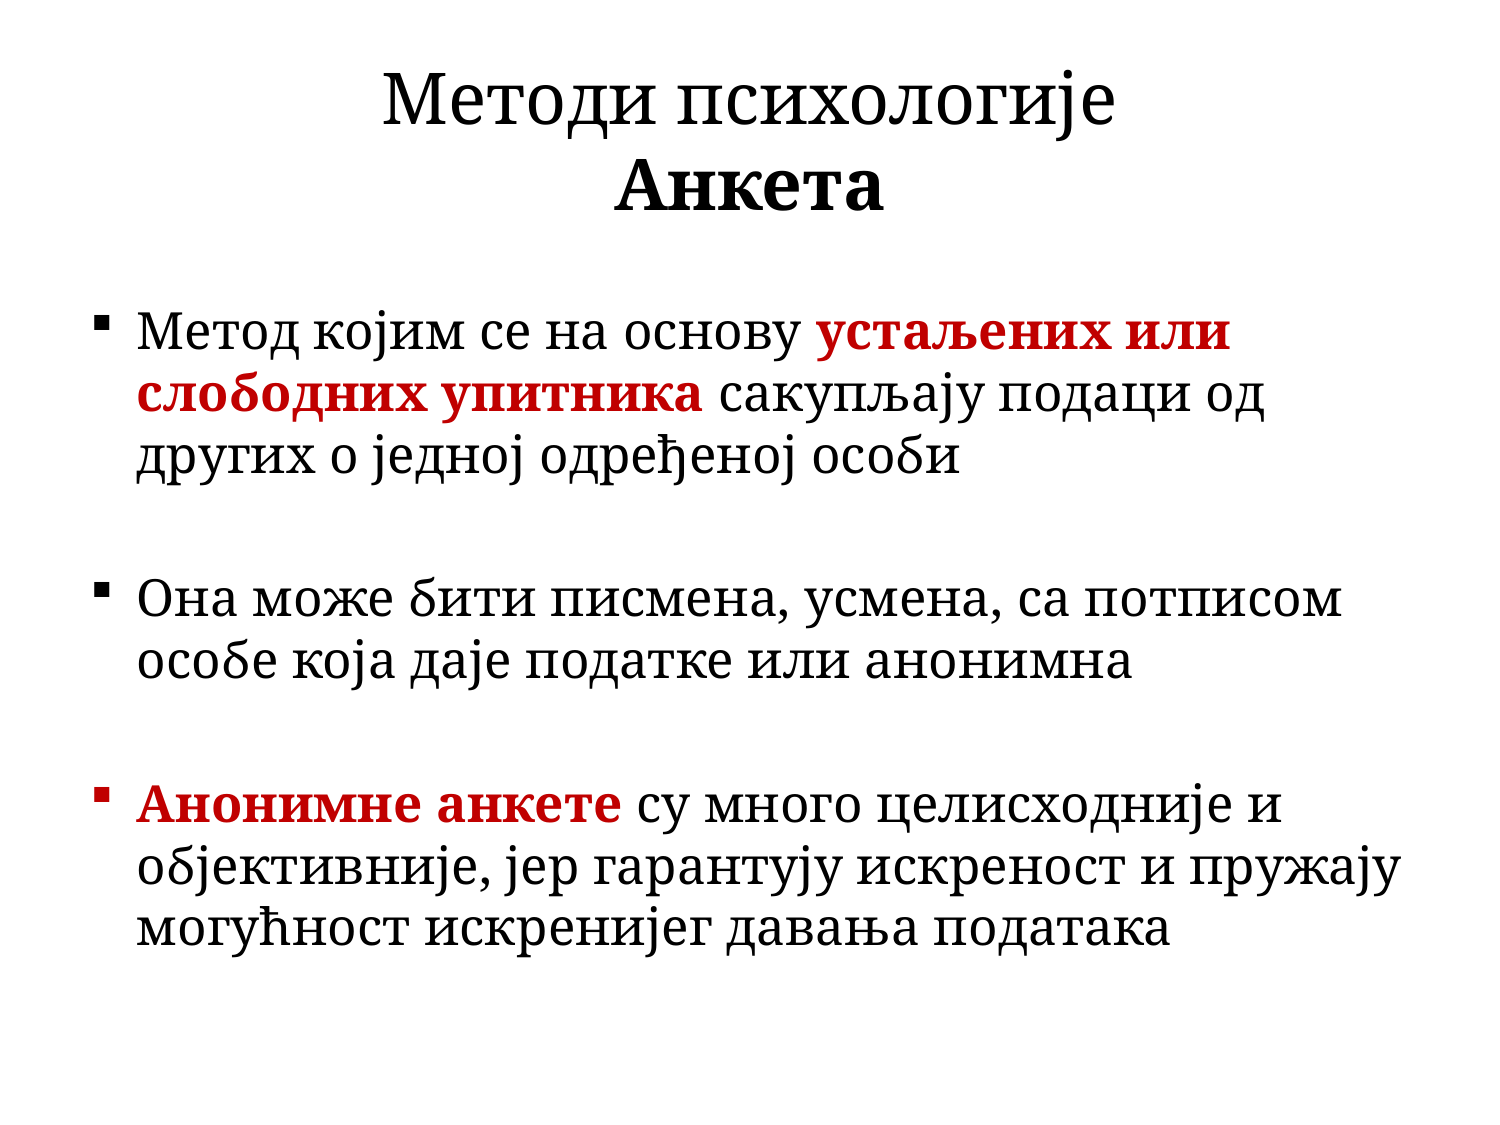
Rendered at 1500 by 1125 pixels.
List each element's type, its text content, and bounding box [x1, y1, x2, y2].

list Метод којим се на основу устаљених или слободних упитника сакупљају подаци од других о једној одређеној особи Она може бити писмена, усмена, са потписом особе која даје податке или анонимна Анонимне анкете су много целисходније и објективније, јер гарантују искреност и пружају могућност искренијег давања података [74, 290, 1426, 1006]
title Методи психологије Анкета [74, 44, 1426, 233]
